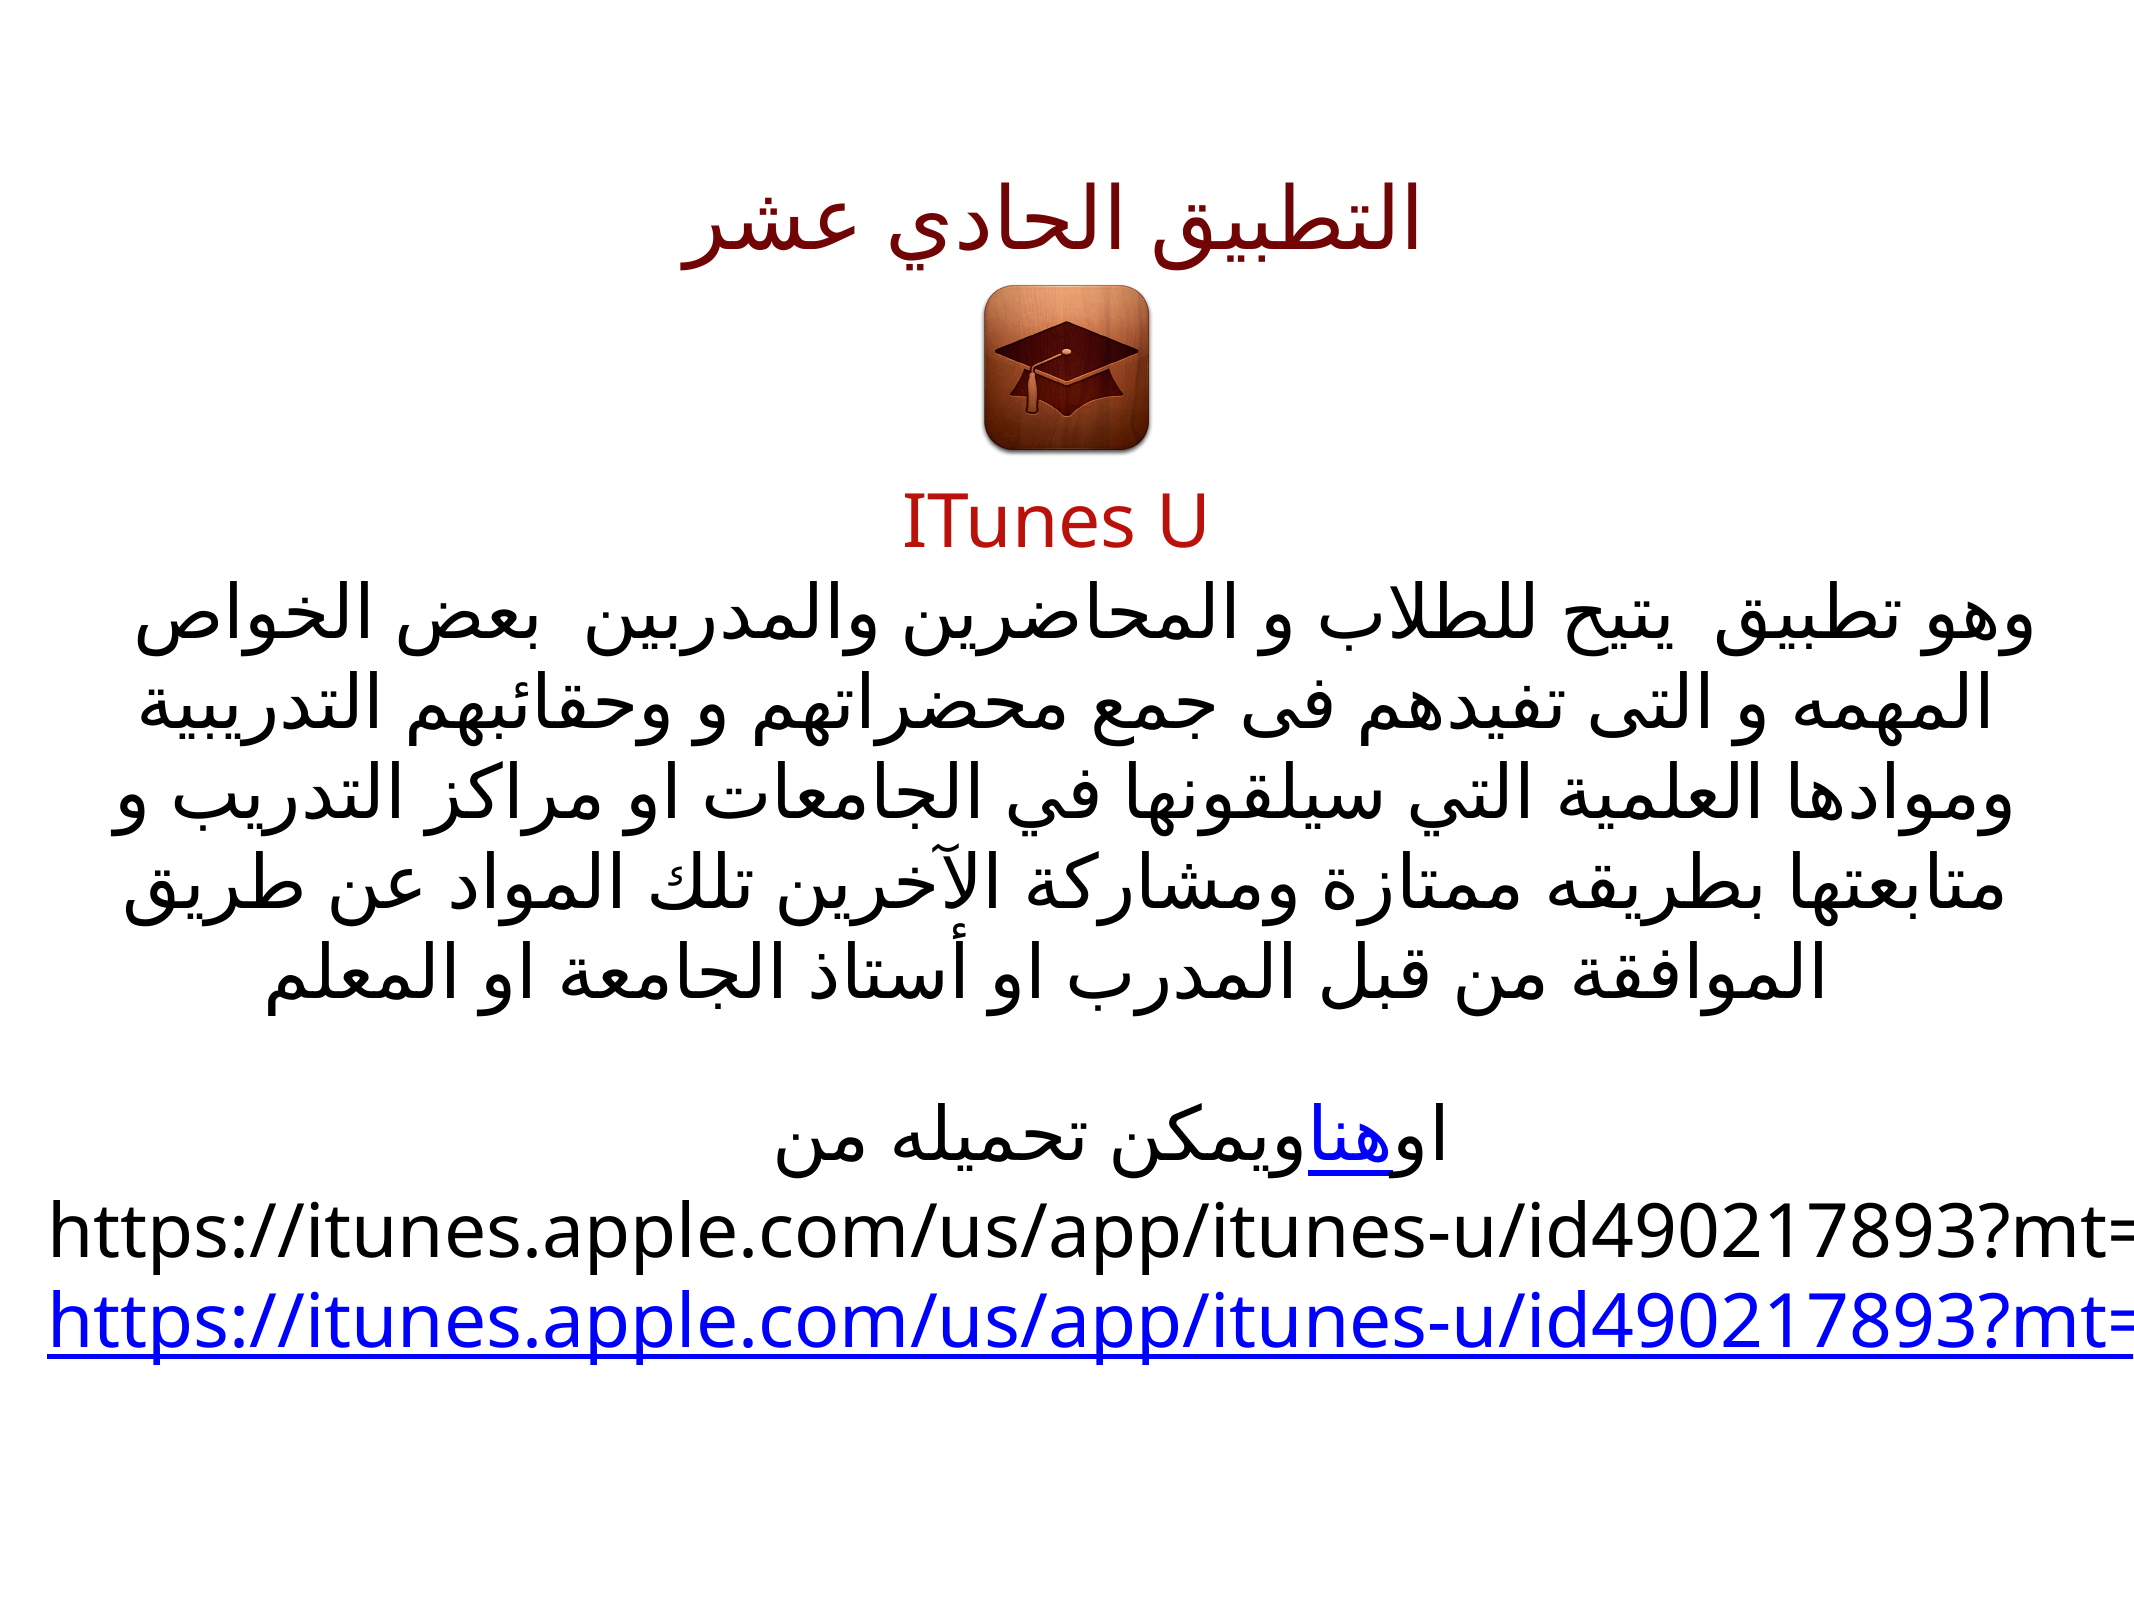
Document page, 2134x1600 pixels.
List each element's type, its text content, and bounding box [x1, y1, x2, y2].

text_box وهو تطبيق يتيح للطلاب و المحاضرين والمدربين بعض الخواص المهمه و التى تفيدهم فى جمع محضراتهم و وحقائبهم التدريبية وموادها العلمية التي سيلقونها في الجامعات او مراكز التدريب و متابعتها بطريقه ممتازة ومشاركة الآخرين تلك المواد عن طريق الموافقة من قبل المدرب او أستاذ الجامعة او المعلم [65, 554, 2069, 1022]
picture [970, 271, 1164, 465]
text_box ITunes U [894, 463, 1239, 571]
text_box التطبيق الحادي عشر [676, 153, 1457, 276]
text_box ويمكن تحميله من هنا او https://itunes.apple.com/us/app/itunes-u/id490217893?mt=8 https://itunes.apple.com/us/app/itunes-u/id490217893?mt=8 [38, 1076, 2134, 1384]
